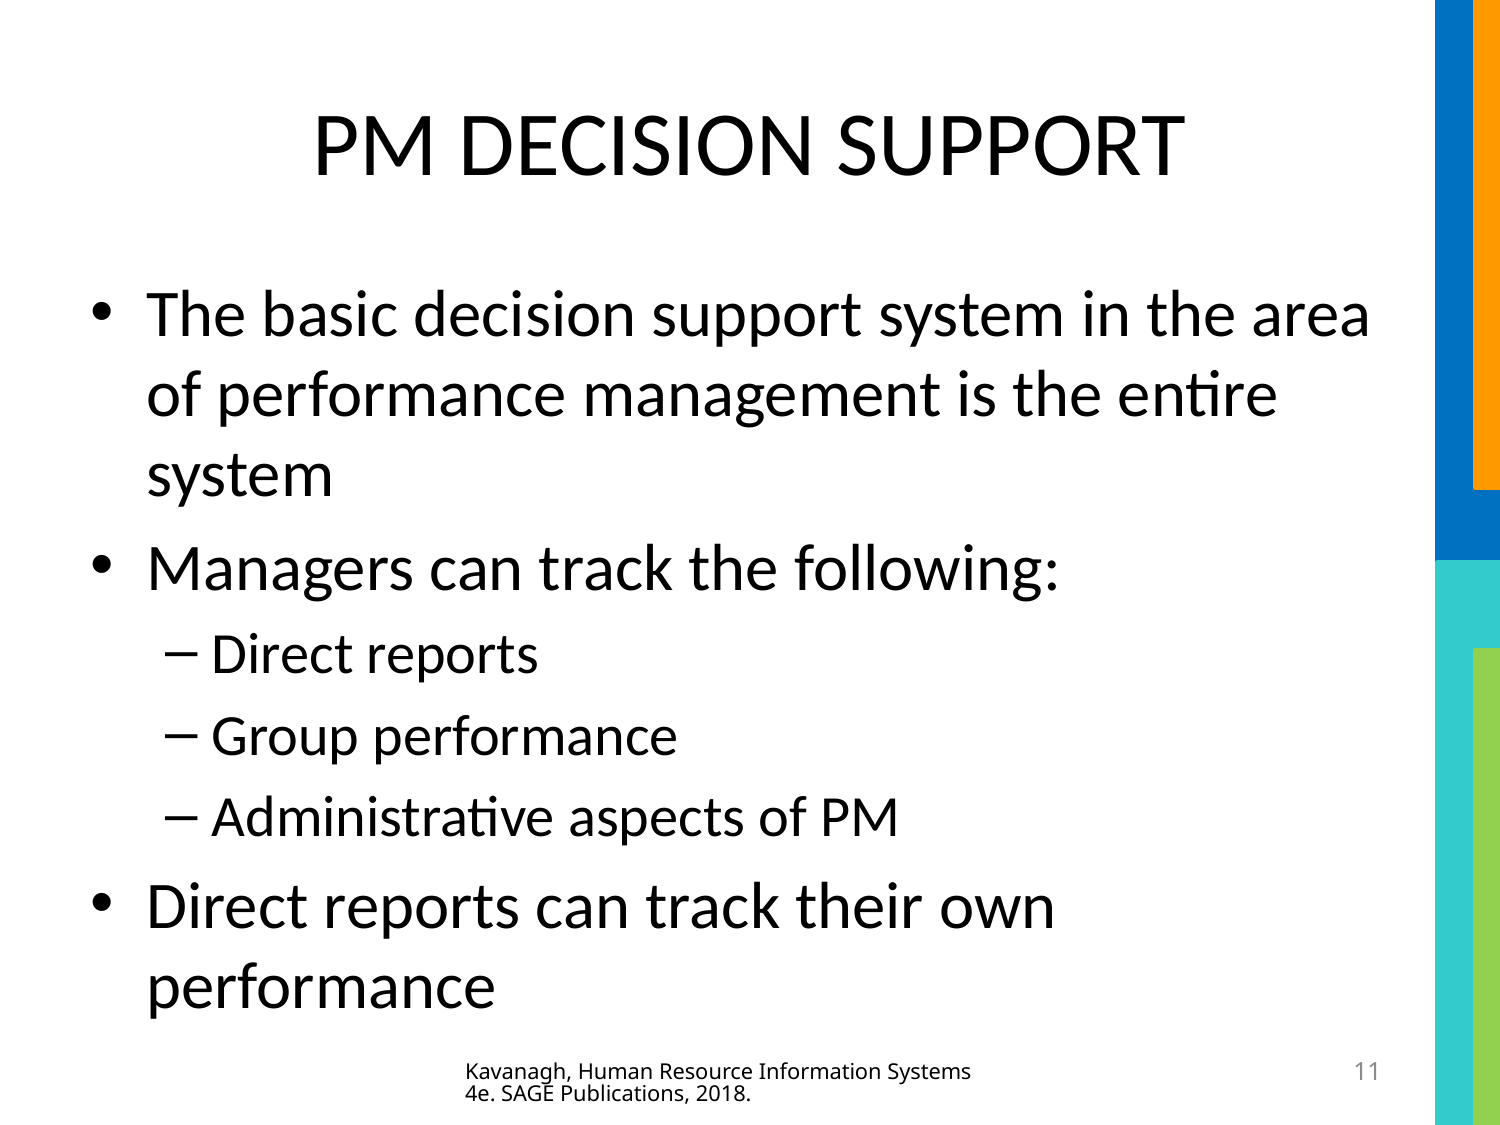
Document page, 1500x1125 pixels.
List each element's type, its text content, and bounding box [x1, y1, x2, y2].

title PM DECISION SUPPORT [75, 45, 1425, 233]
footer Kavanagh, Human Resource Information Systems 4e. SAGE Publications, 2018. [450, 1042, 1004, 1103]
list The basic decision support system in the area of performance management is the entire system Managers can track the following: Direct reports Group performance Administrative aspects of PM Direct reports can track their own performance [75, 262, 1425, 1005]
slide_number 11 [1059, 1042, 1397, 1103]
